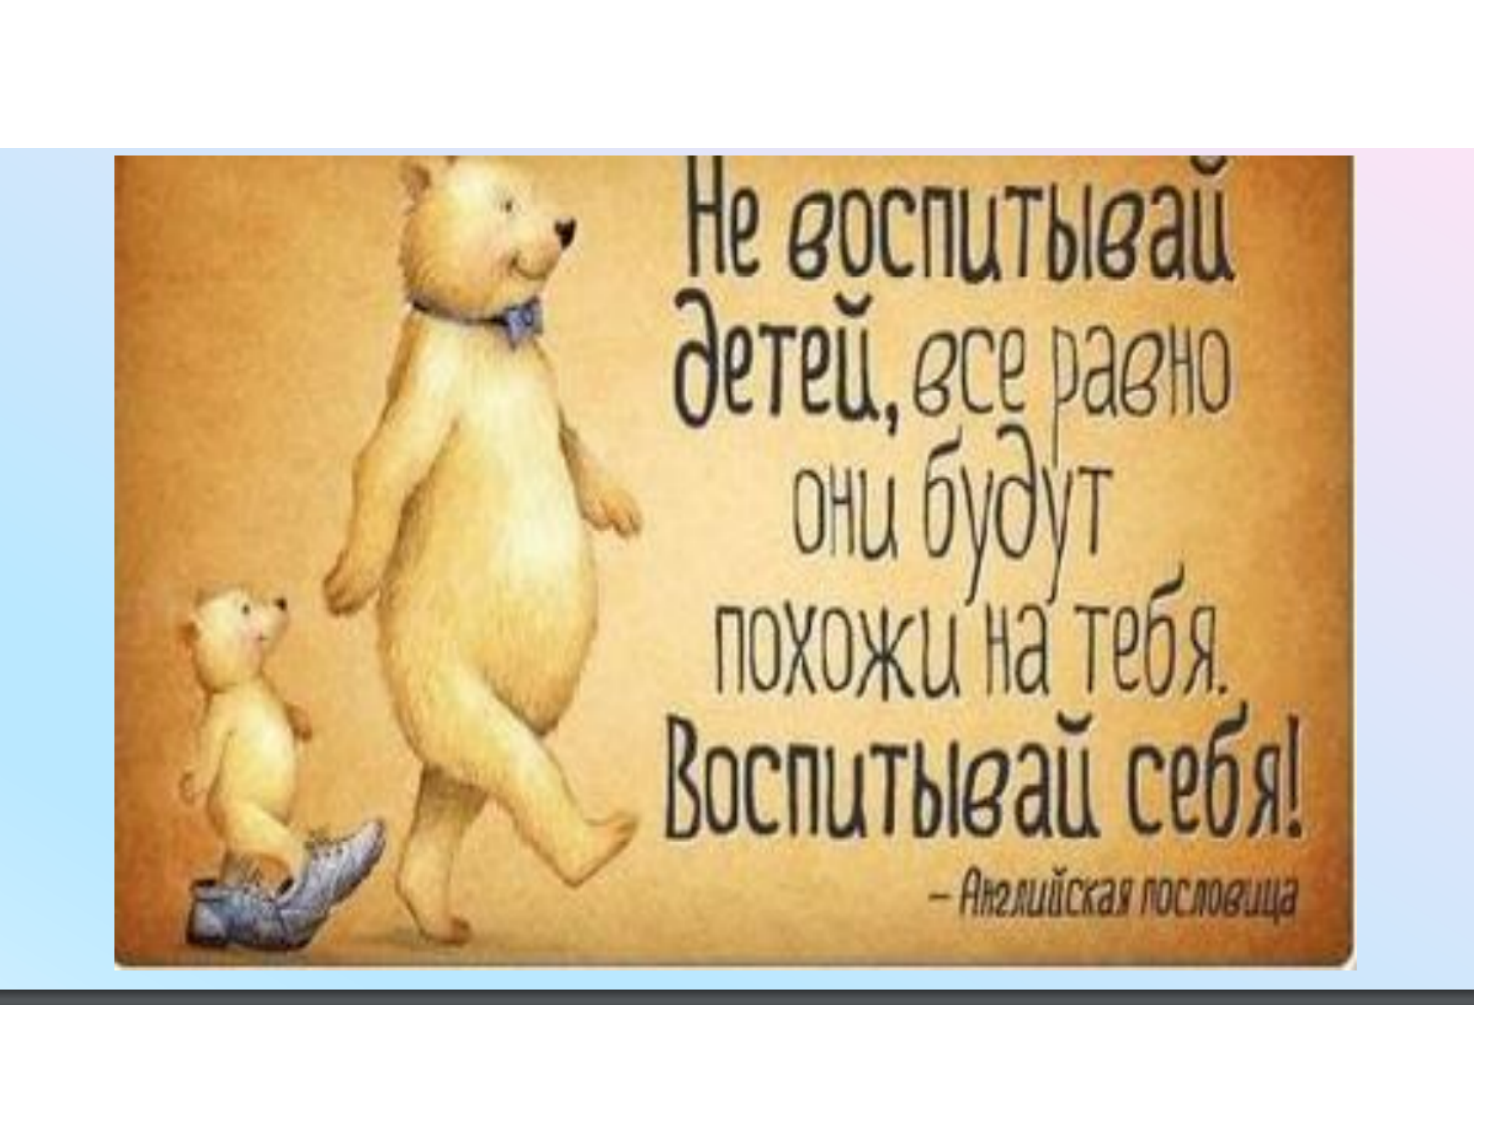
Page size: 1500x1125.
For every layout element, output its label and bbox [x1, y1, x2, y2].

list [0, 148, 1474, 1006]
